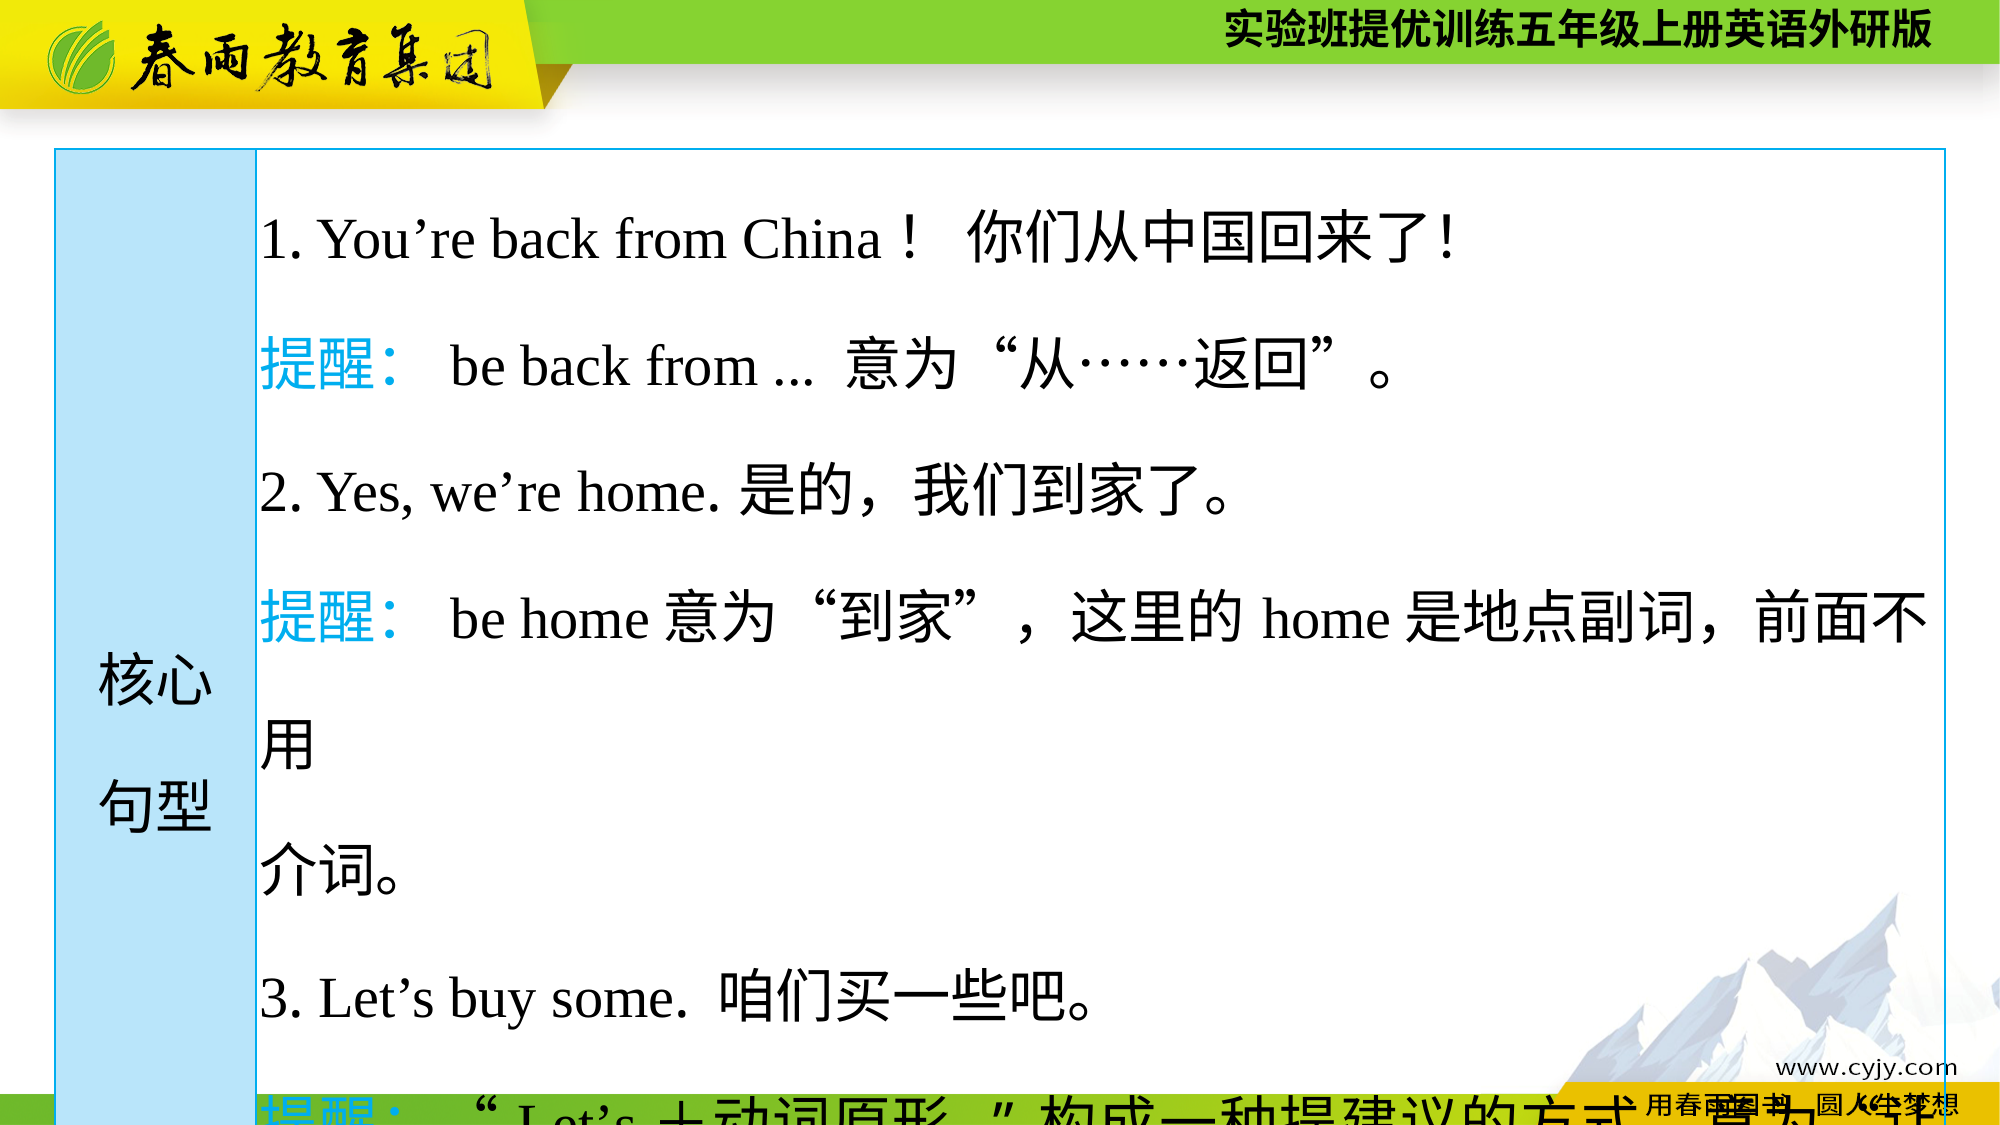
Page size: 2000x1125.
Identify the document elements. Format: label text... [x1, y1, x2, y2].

table_header 1. You’re back from China！ 你们从中国回来了！ 提醒：be back from ... 意为“从……返回”。 2. Yes, we’re home.是的，我们到家了。 提醒：be home意为“到家”，这里的home是地点副词，前面不用 介词。 3. Let’s buy some. 咱们买一些吧。 提醒：“Let’s＋动词原形.”构成一种提建议的方式，意为“让我们……吧”。 [257, 150, 1944, 1125]
table_header 核心 句型 [56, 150, 255, 1125]
picture [0, 0, 2000, 1125]
